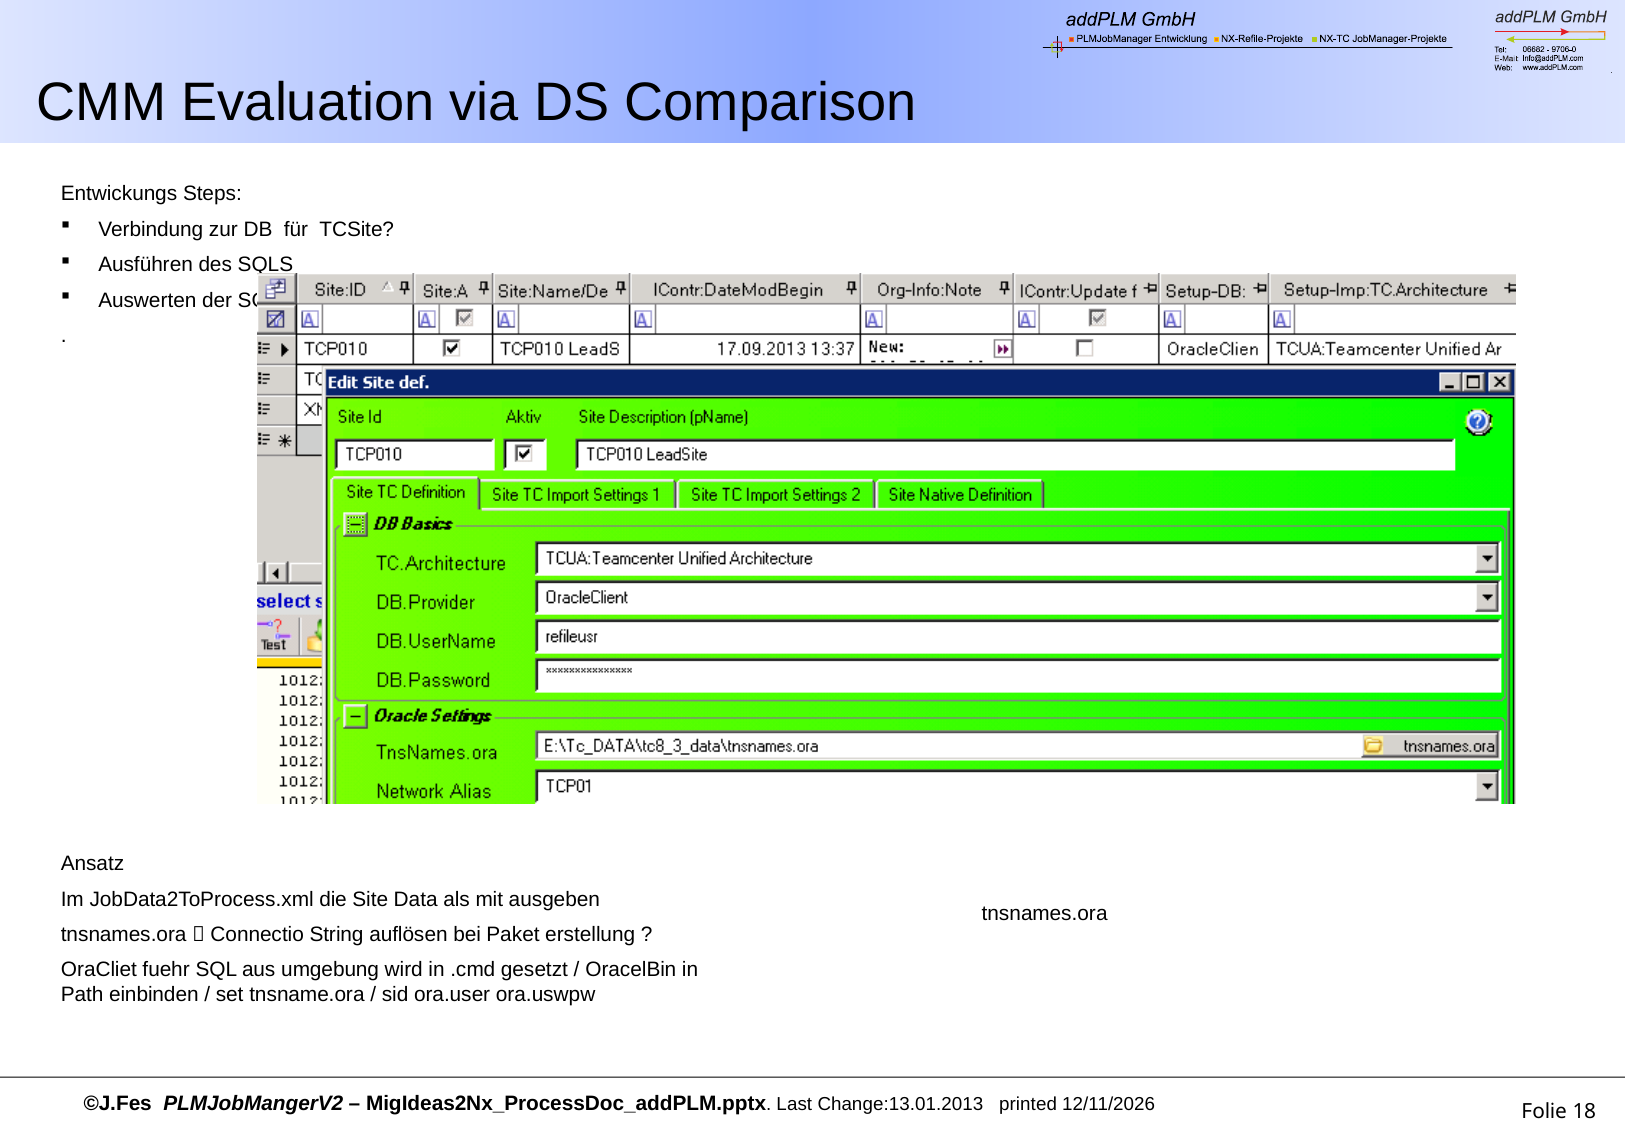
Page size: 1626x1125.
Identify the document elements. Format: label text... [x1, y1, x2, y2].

text_box tnsnames.ora [966, 891, 1123, 932]
title CMM Evaluation via DS Comparison [21, 59, 1612, 138]
text_box Ansatz Im JobData2ToProcess.xml die Site Data als mit ausgeben tnsnames.ora  Connectio String auflösen bei Paket erstellung ? OraCliet fuehr SQL aus umgebung wird in .cmd gesetzt / OracelBin in Path einbinden / set tnsname.ora / sid ora.user ora.uswpw [46, 842, 738, 1014]
text_box Entwickungs Steps: Verbindung zur DB für TCSite? Ausführen des SQLS Auswerten der SQL‘s Data . [46, 172, 701, 425]
slide_number Folie 18 [1425, 1089, 1612, 1116]
picture [256, 272, 1516, 804]
